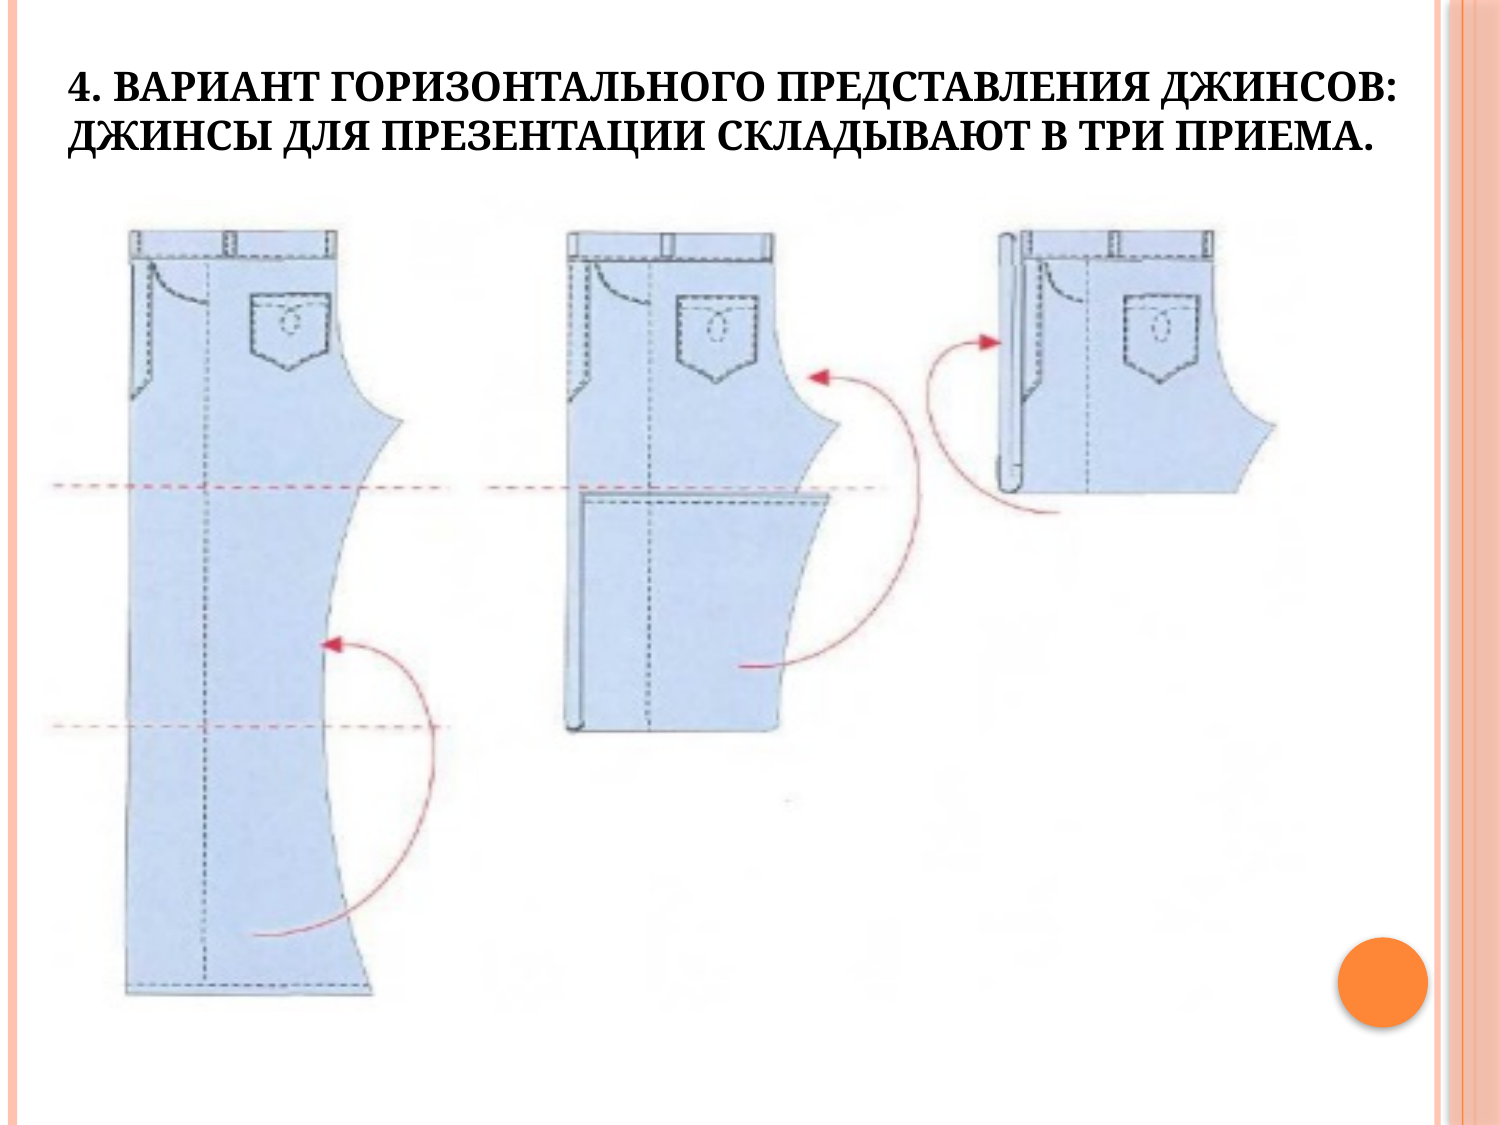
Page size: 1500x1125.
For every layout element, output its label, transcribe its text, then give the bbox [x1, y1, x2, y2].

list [28, 195, 1306, 1012]
title 4. Вариант горизонтального представления джинсов: джинсы для презентации складывают в три приема. [53, 45, 1424, 233]
